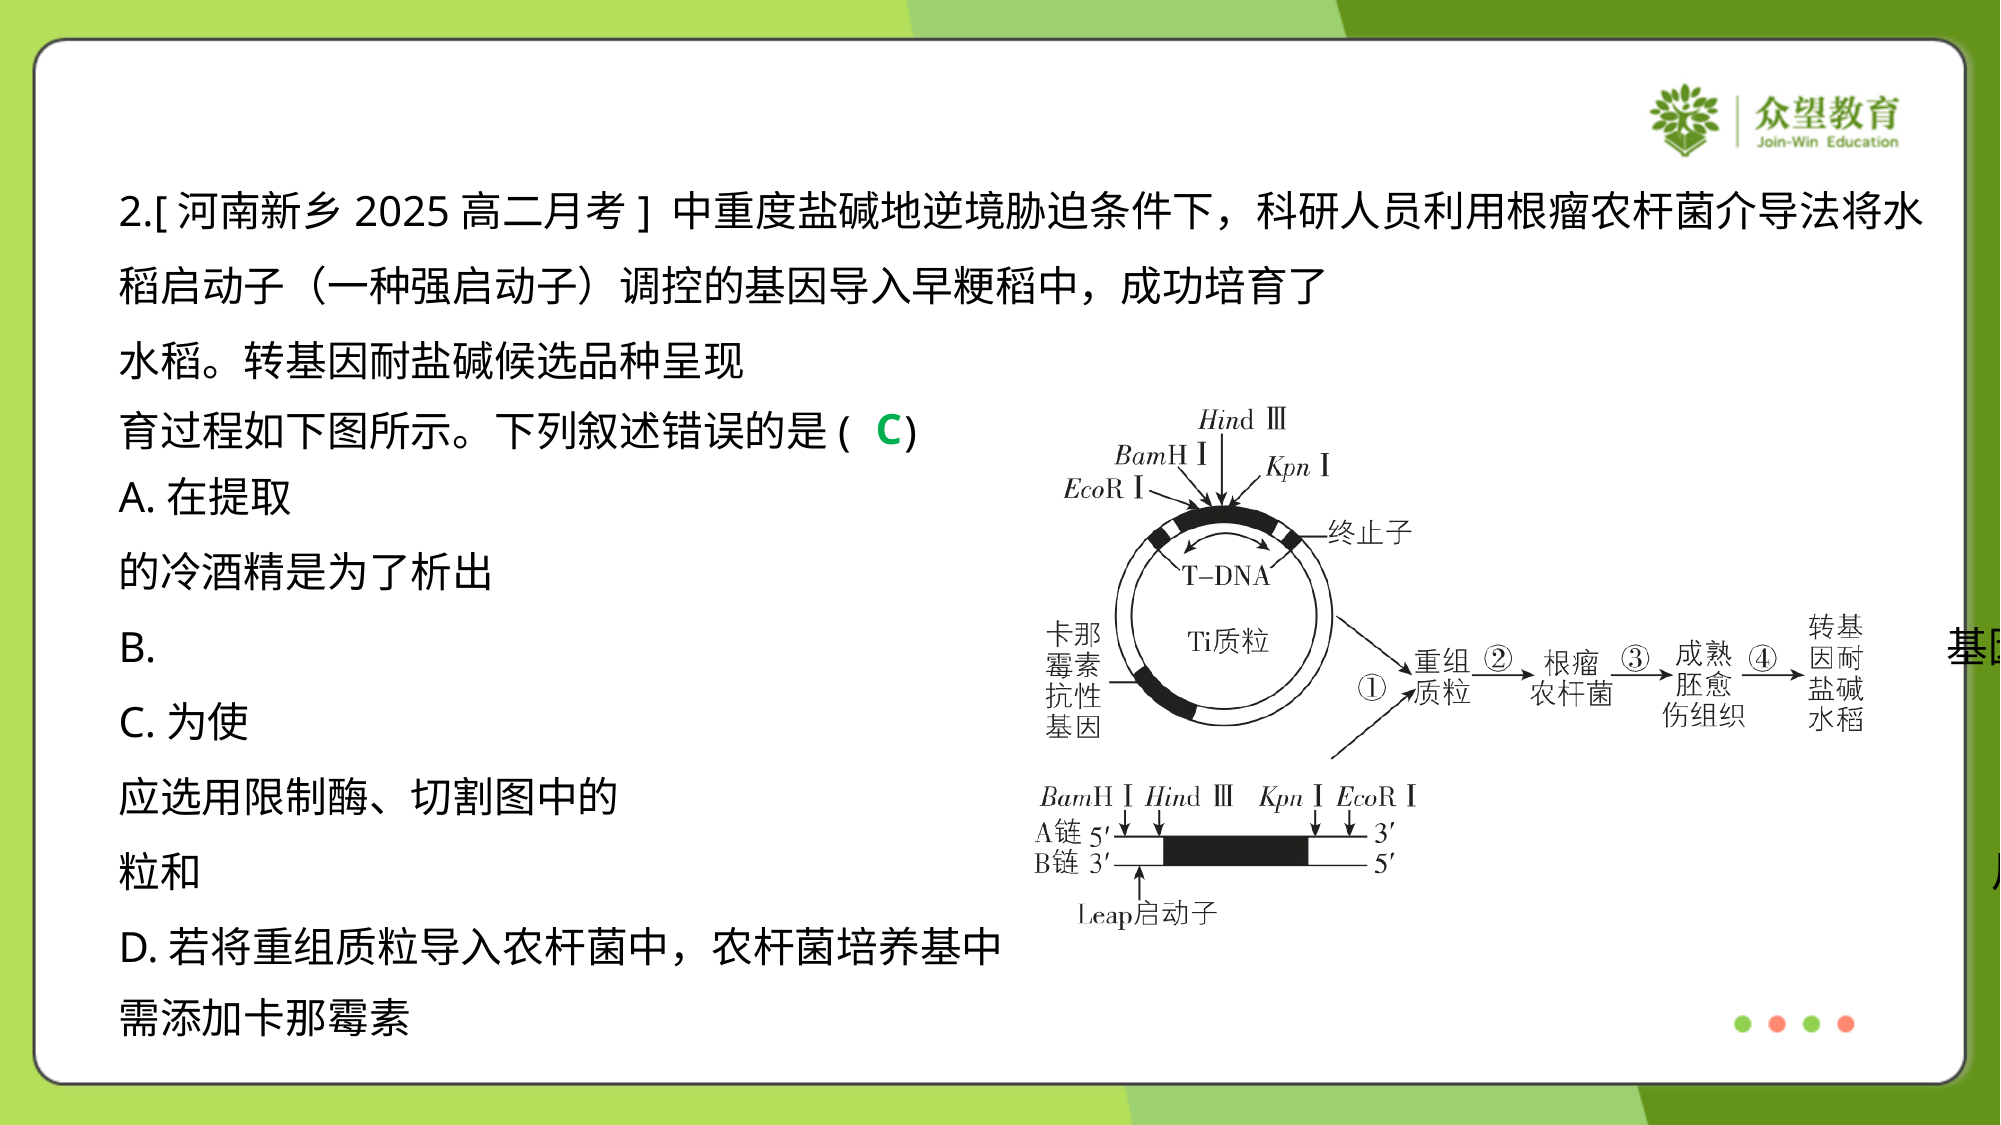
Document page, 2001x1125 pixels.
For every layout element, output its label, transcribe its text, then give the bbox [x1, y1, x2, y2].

picture [0, 0, 2000, 1125]
text_box C [859, 382, 918, 447]
picture [1994, 632, 2000, 661]
